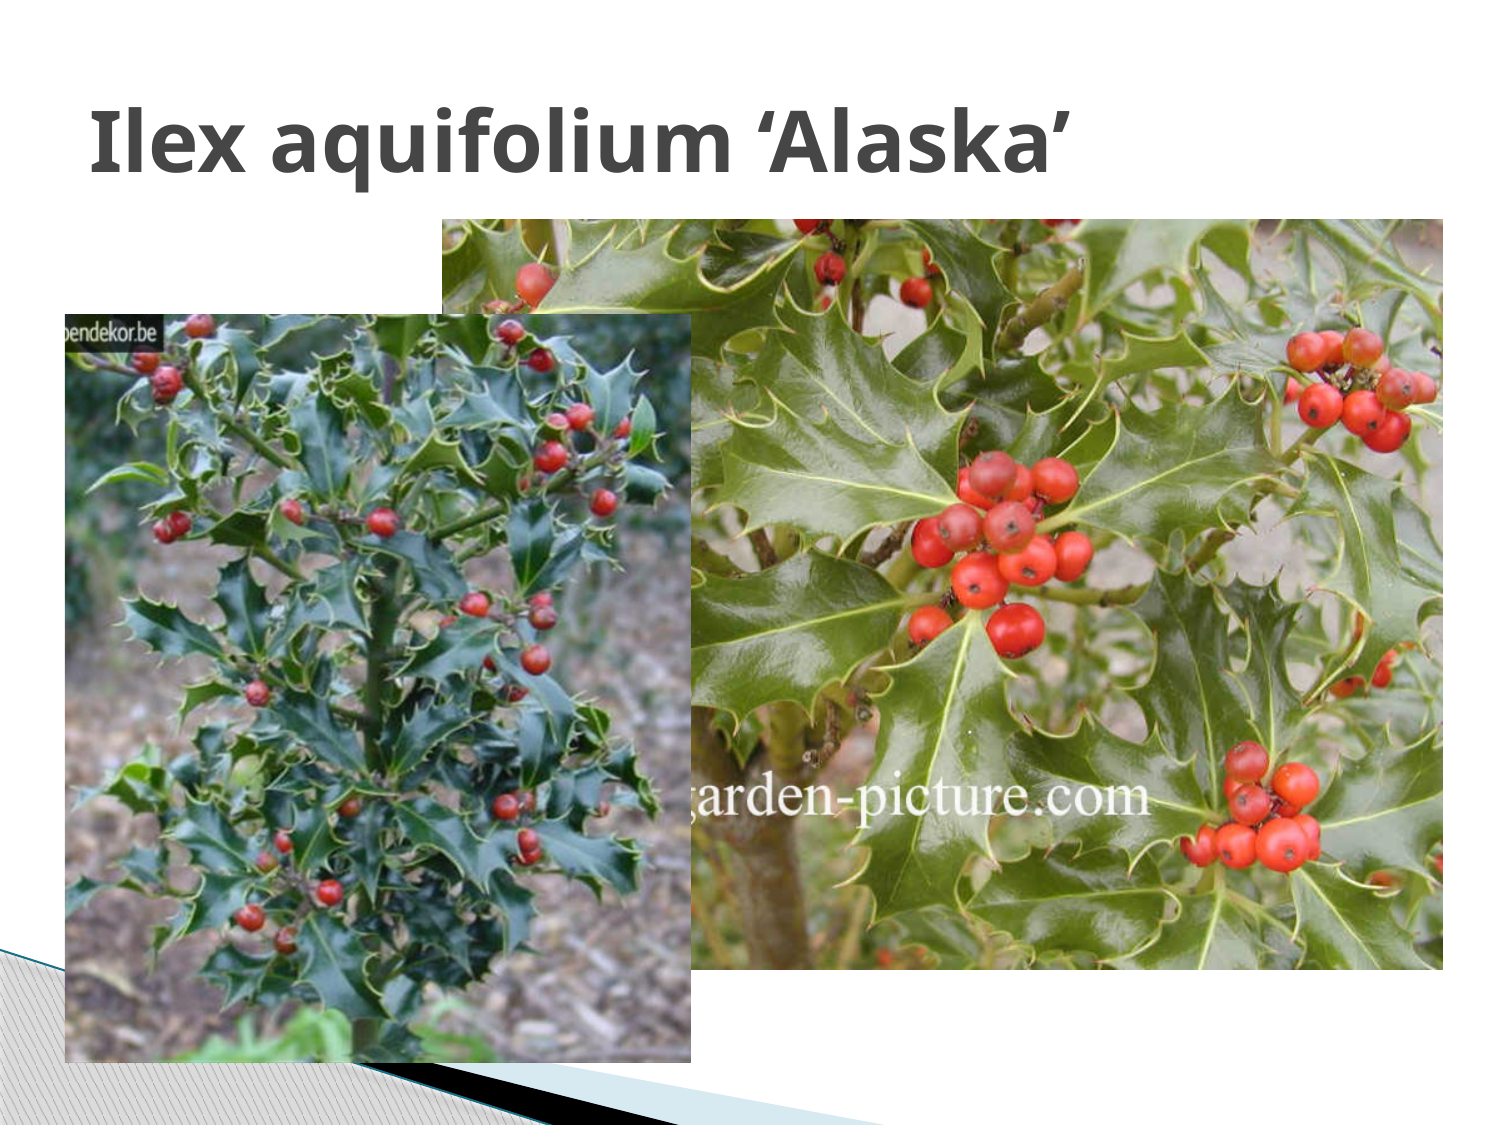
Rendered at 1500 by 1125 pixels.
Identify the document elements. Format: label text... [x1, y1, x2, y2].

picture [64, 219, 1444, 1064]
title Ilex aquifolium ‘Alaska’ [75, 45, 1425, 233]
